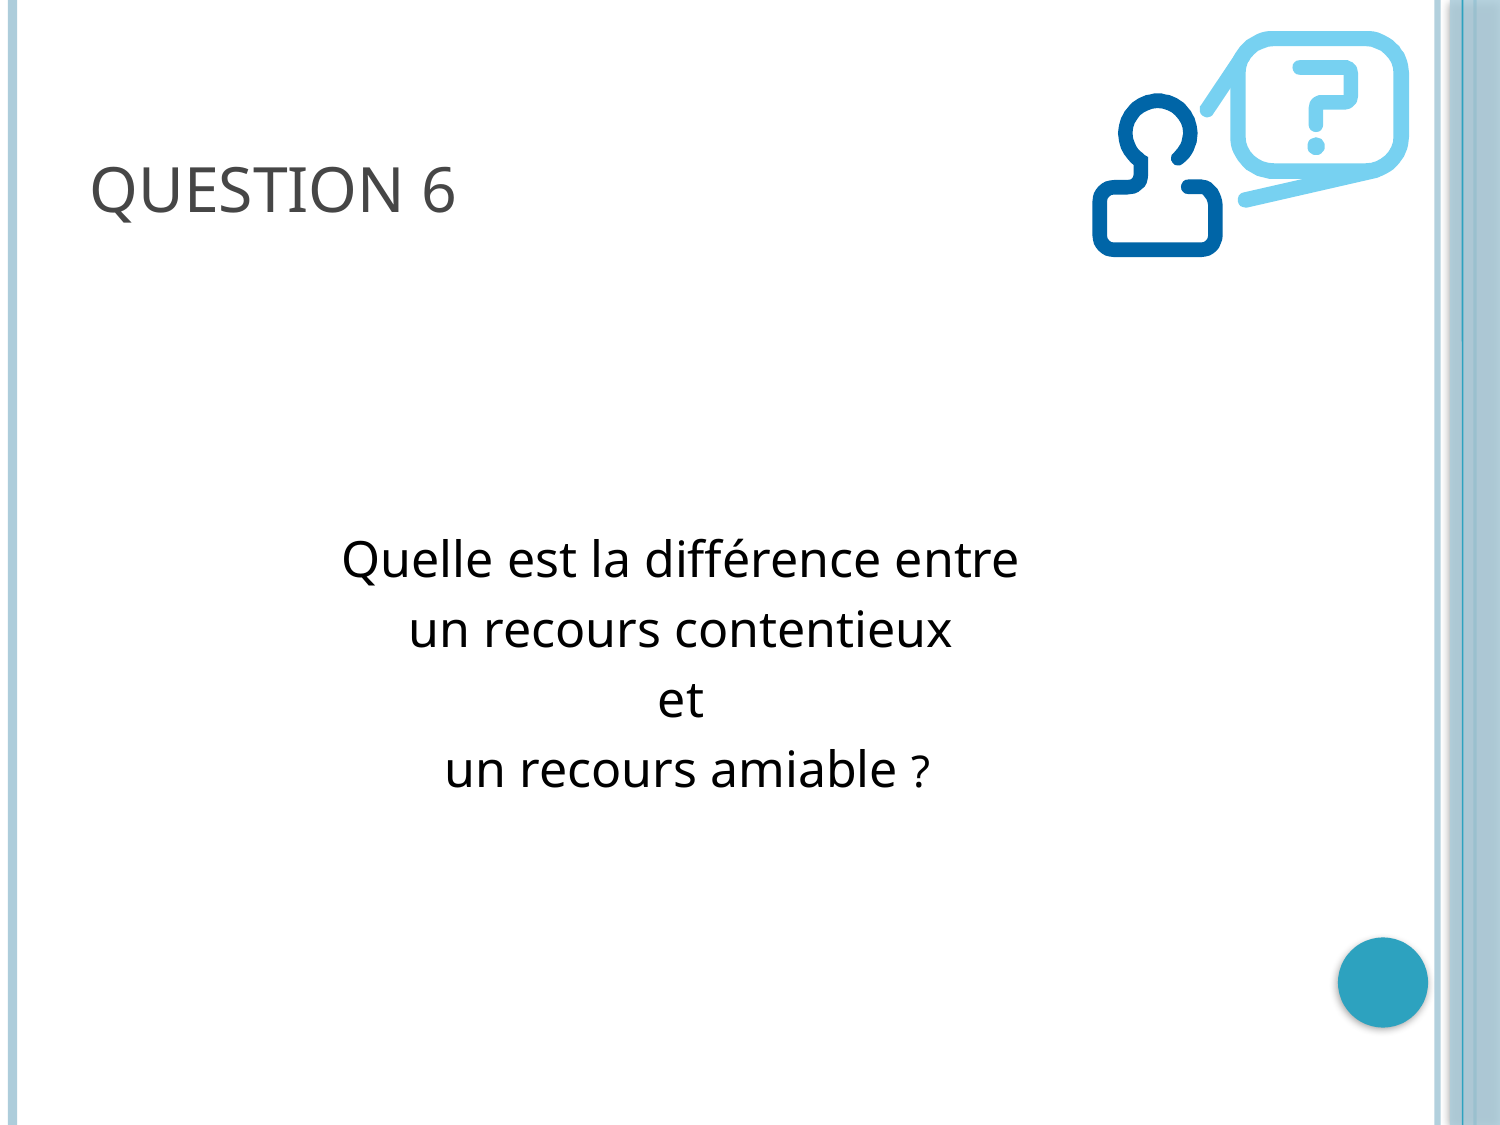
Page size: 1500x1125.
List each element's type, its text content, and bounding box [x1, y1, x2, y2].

list Quelle est la différence entre un recours contentieux et un recours amiable ? [74, 262, 1301, 1063]
title Question 6 [75, 45, 1086, 233]
picture [1091, 30, 1410, 258]
